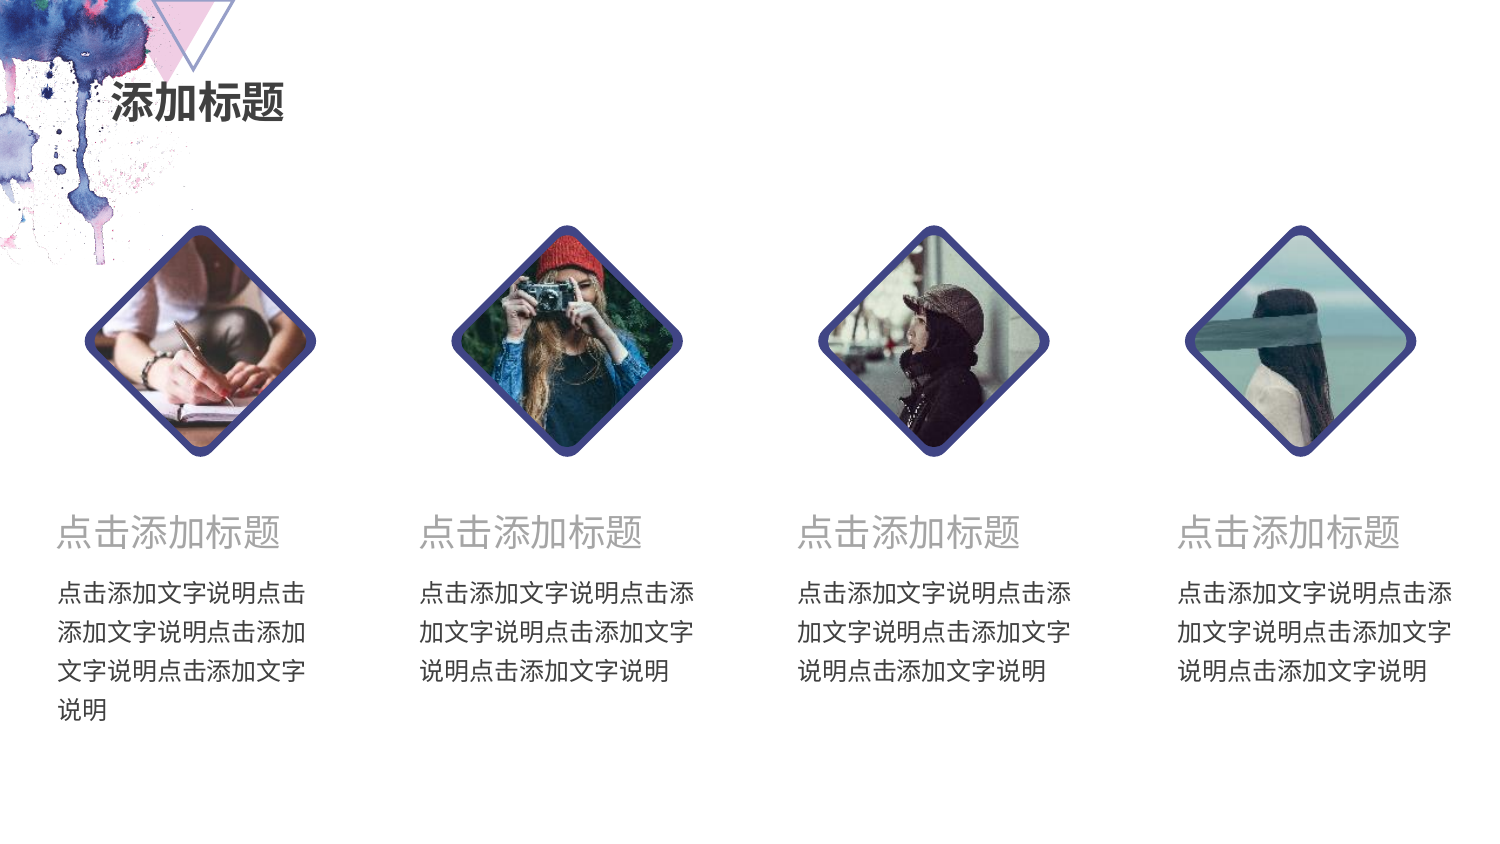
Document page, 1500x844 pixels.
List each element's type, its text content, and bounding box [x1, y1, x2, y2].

text_box 点击添加文字说明点击添加文字说明点击添加文字说明点击添加文字说明 [1162, 561, 1474, 693]
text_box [827, 235, 1040, 448]
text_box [94, 235, 307, 448]
text_box 点击添加文字说明点击添加文字说明点击添加文字说明点击添加文字说明 [782, 561, 1102, 693]
text_box 点击添加标题 [781, 501, 1047, 561]
text_box 点击添加文字说明点击添加文字说明点击添加文字说明点击添加文字说明 [42, 561, 344, 732]
text_box 点击添加标题 [41, 501, 307, 561]
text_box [1194, 235, 1407, 448]
text_box 点击添加标题 [1161, 501, 1427, 561]
text_box 点击添加标题 [403, 501, 669, 561]
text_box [0, 0, 443, 278]
text_box 点击添加文字说明点击添加文字说明点击添加文字说明点击添加文字说明 [404, 561, 721, 693]
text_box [461, 235, 674, 448]
